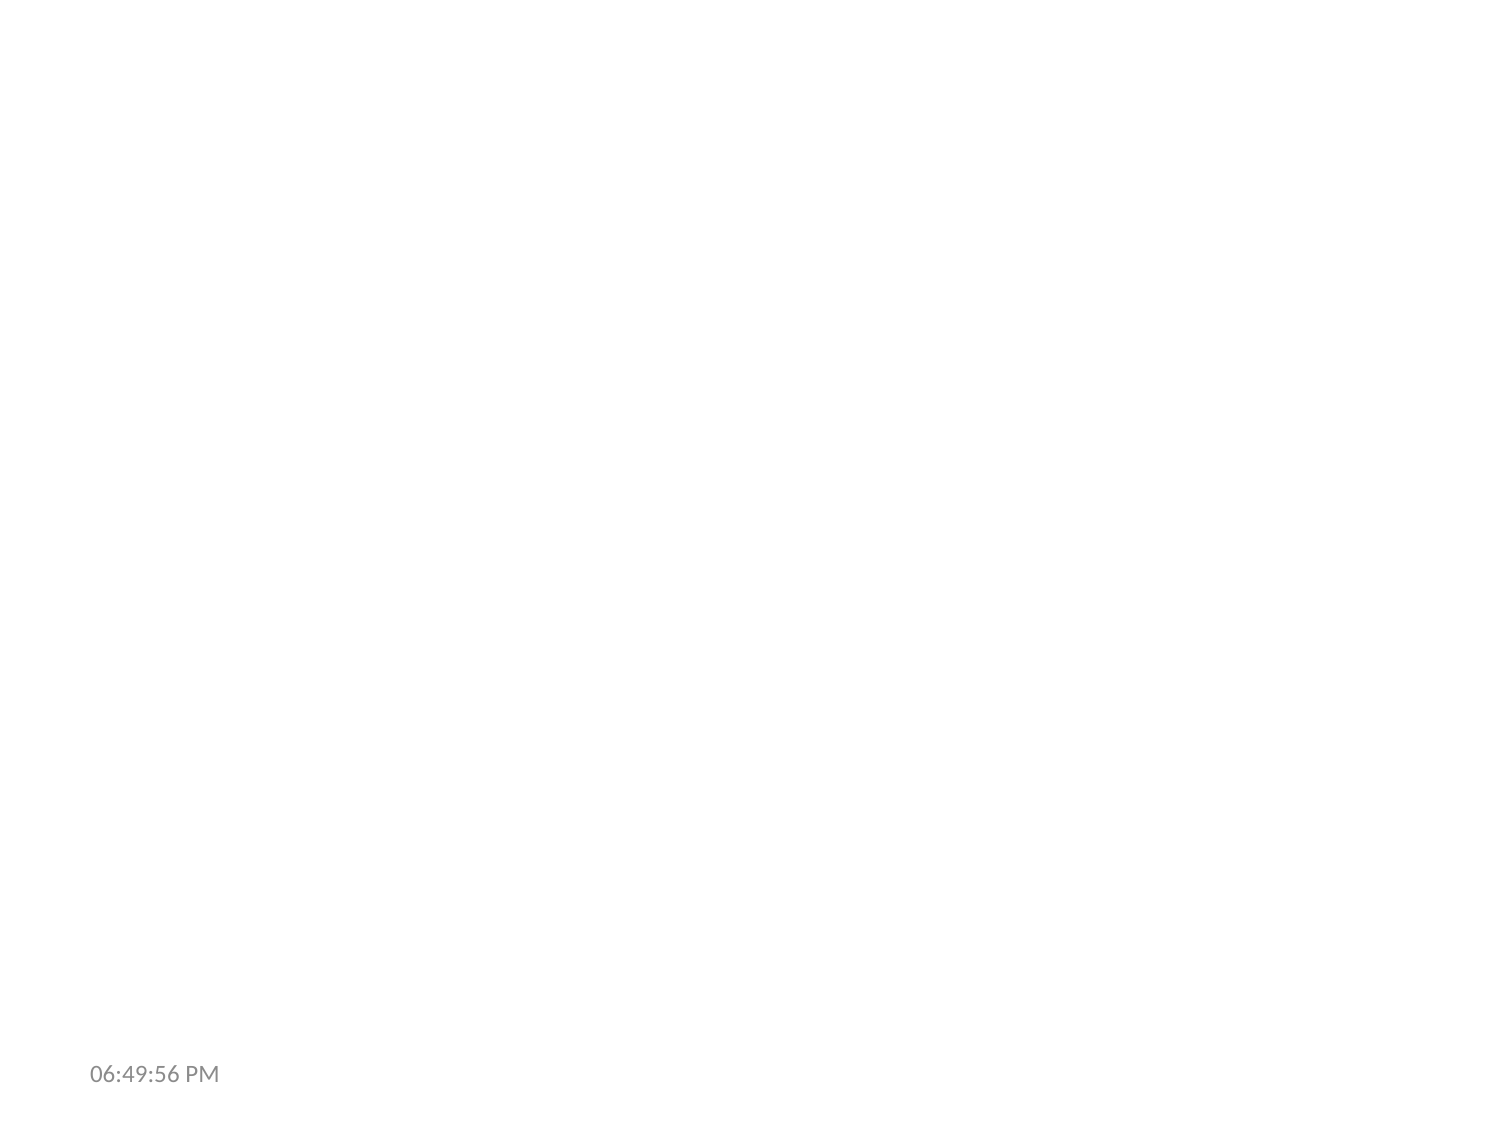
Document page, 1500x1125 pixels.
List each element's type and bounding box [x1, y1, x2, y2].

slide_number [75, 1042, 425, 1103]
